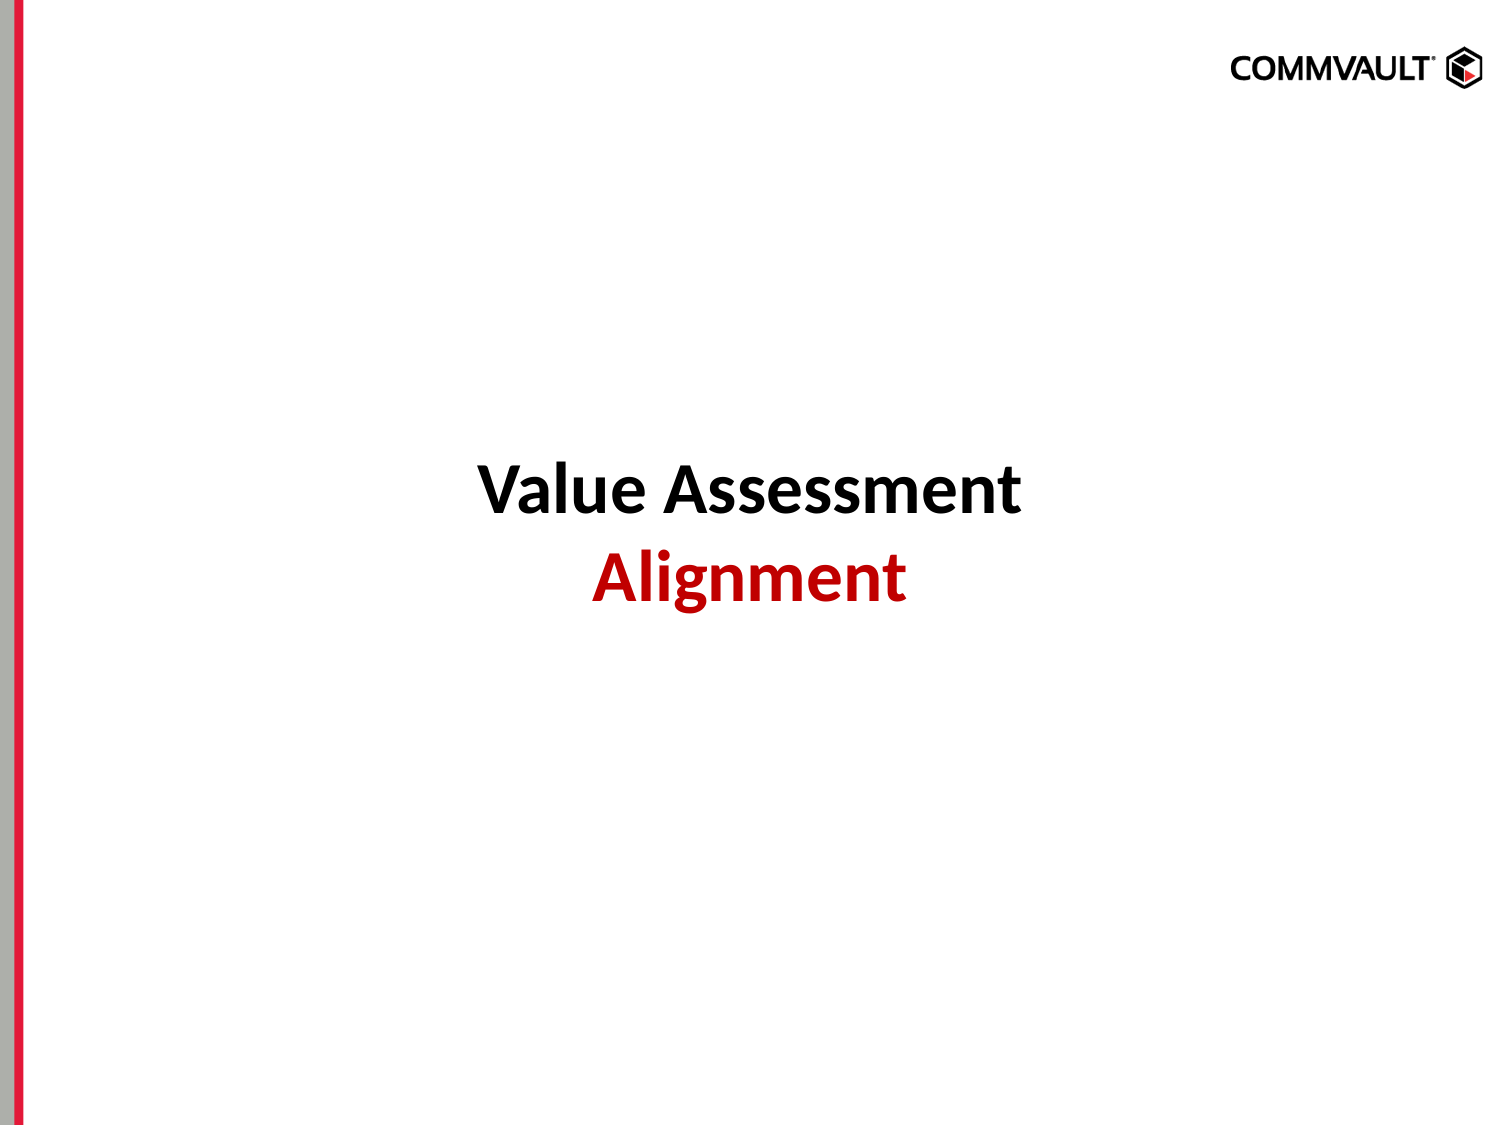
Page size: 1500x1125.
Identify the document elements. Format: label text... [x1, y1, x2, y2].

title Value Assessment Alignment [155, 431, 1346, 624]
picture [1231, 46, 1483, 89]
